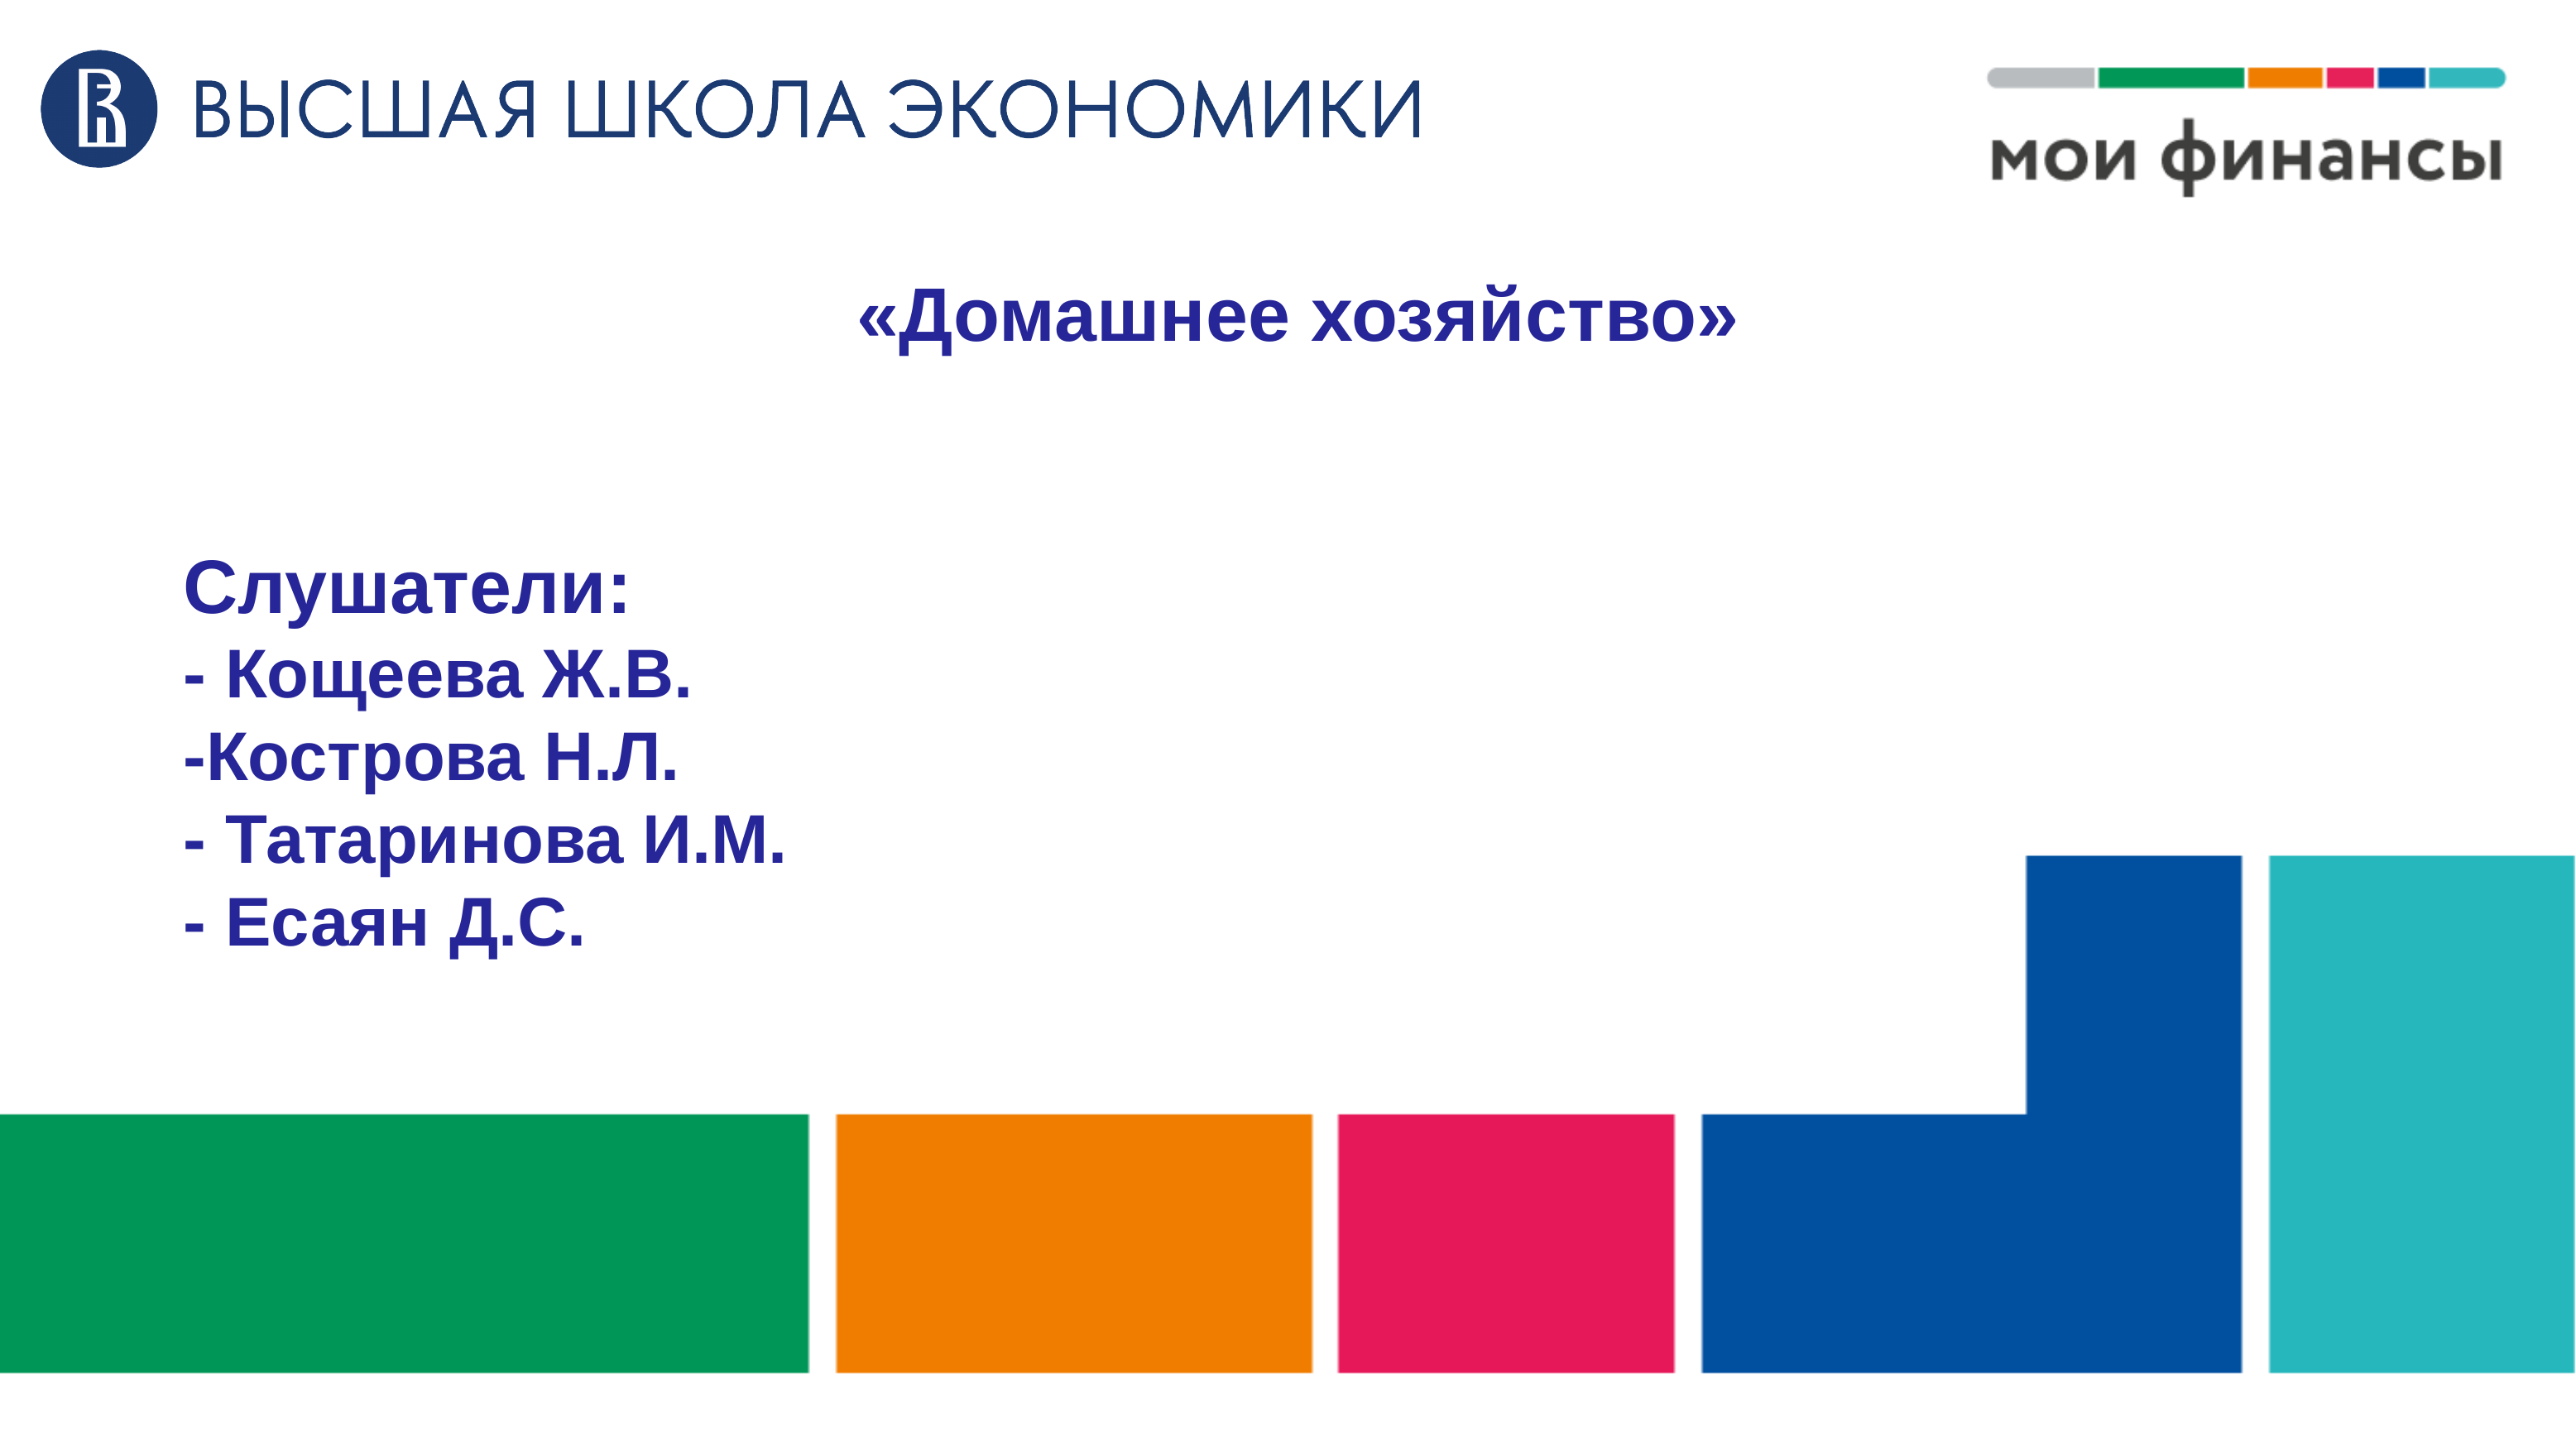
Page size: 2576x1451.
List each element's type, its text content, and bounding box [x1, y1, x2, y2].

picture [0, 0, 2576, 1451]
text_box «Домашнее хозяйство» Слушатели: - Кощеева Ж.В. -Кострова Н.Л. - Татаринова И.М. - Есаян Д.С. [164, 172, 2412, 1451]
